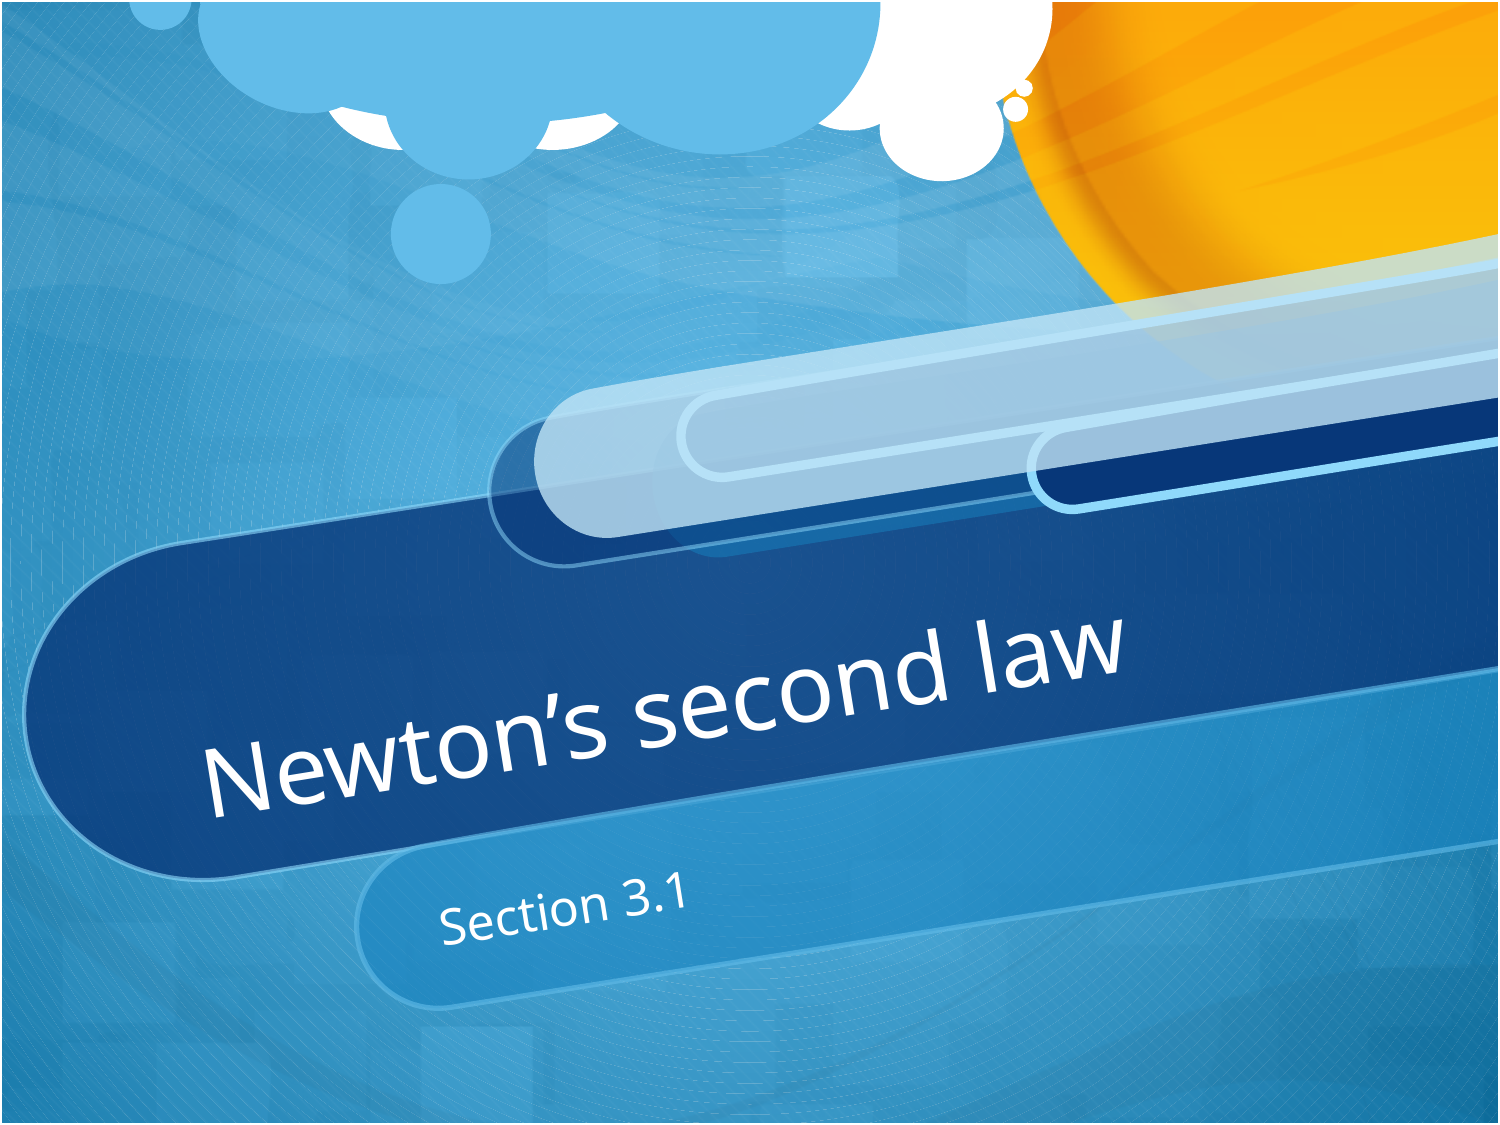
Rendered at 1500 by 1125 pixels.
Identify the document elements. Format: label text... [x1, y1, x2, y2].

picture [360, 673, 1498, 1005]
title Newton’s second law [154, 387, 1420, 849]
picture [2, 2, 1498, 1123]
subtitle Section 3.1 [413, 690, 1474, 1003]
